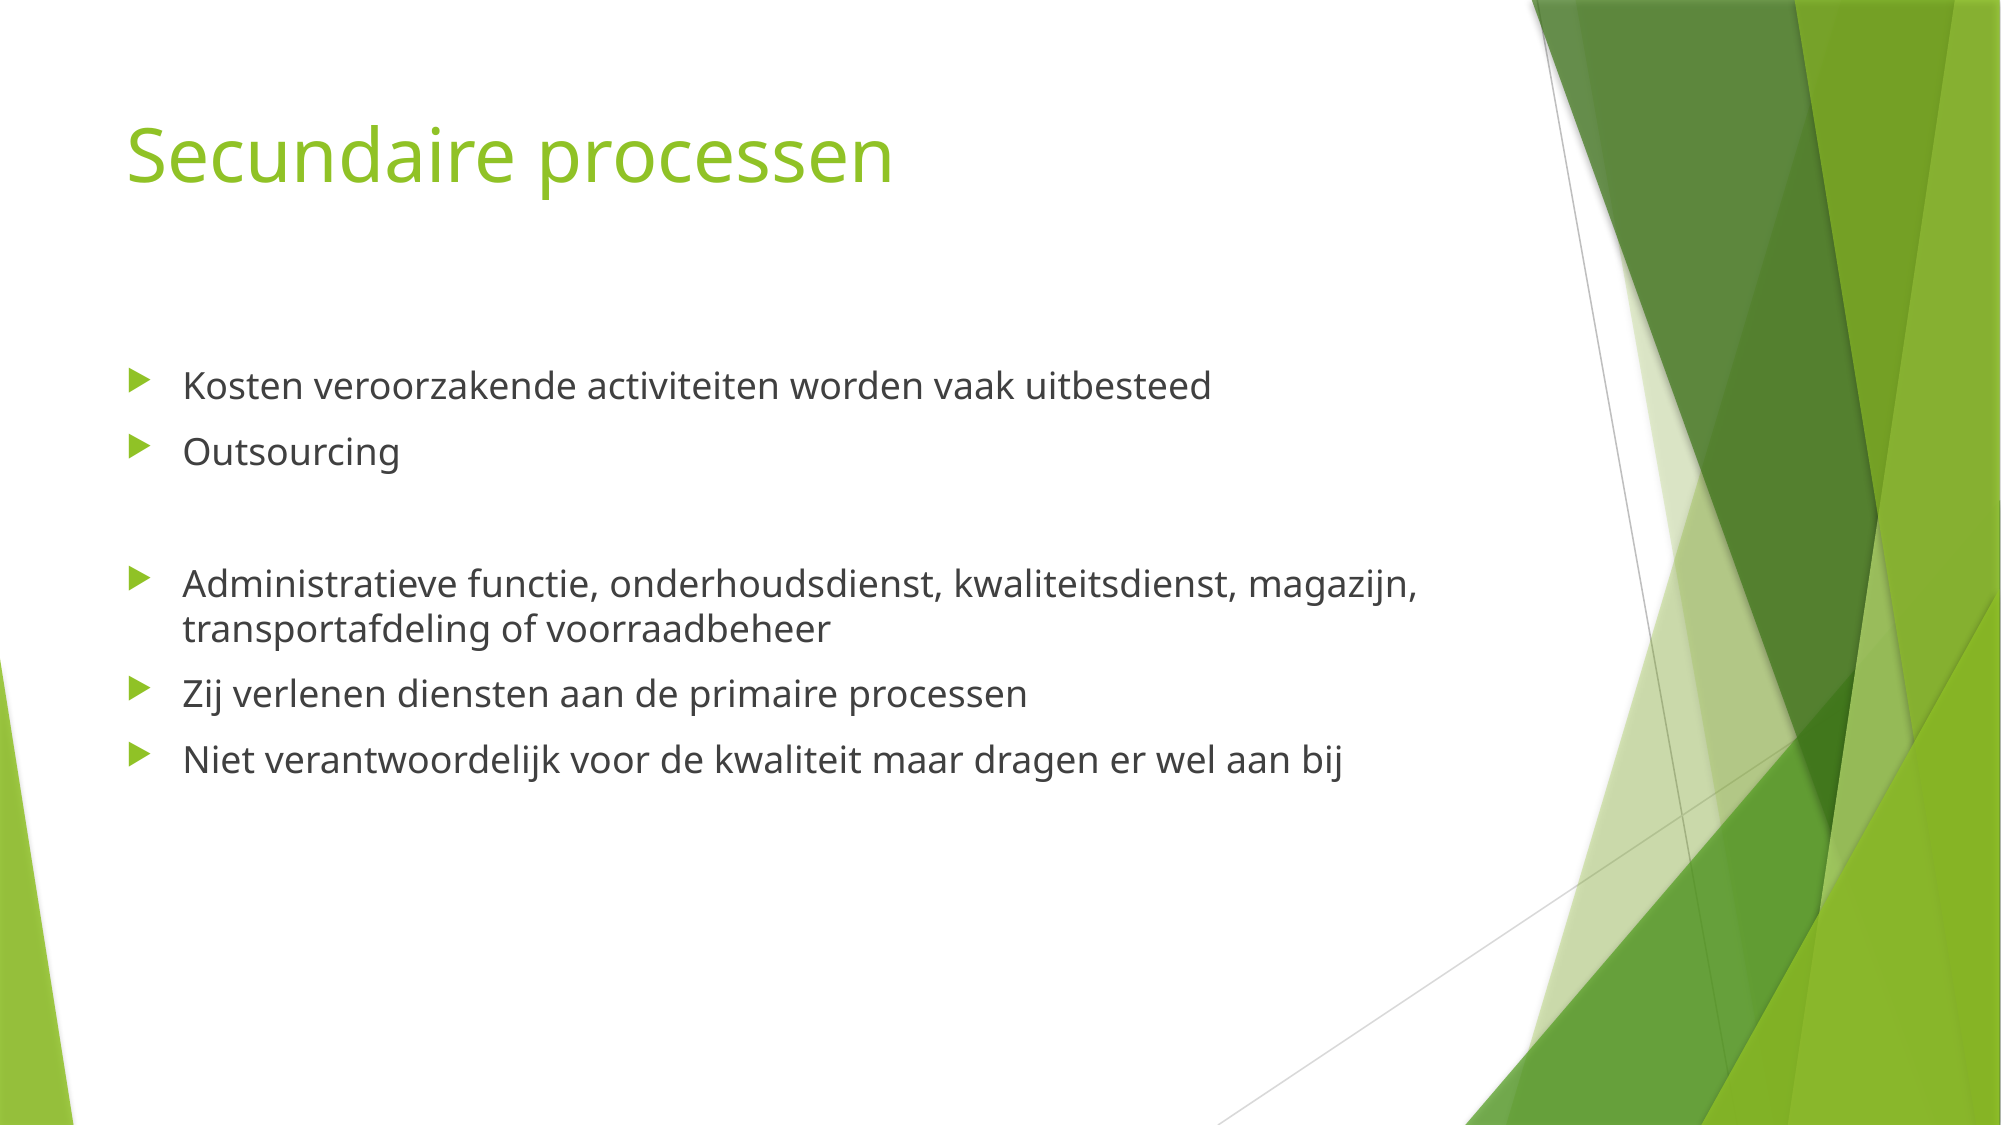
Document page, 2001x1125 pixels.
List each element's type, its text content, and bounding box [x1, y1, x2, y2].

list Kosten veroorzakende activiteiten worden vaak uitbesteed Outsourcing Administratieve functie, onderhoudsdienst, kwaliteitsdienst, magazijn, transportafdeling of voorraadbeheer Zij verlenen diensten aan de primaire processen Niet verantwoordelijk voor de kwaliteit maar dragen er wel aan bij [111, 354, 1522, 992]
title Secundaire processen [111, 99, 1522, 317]
